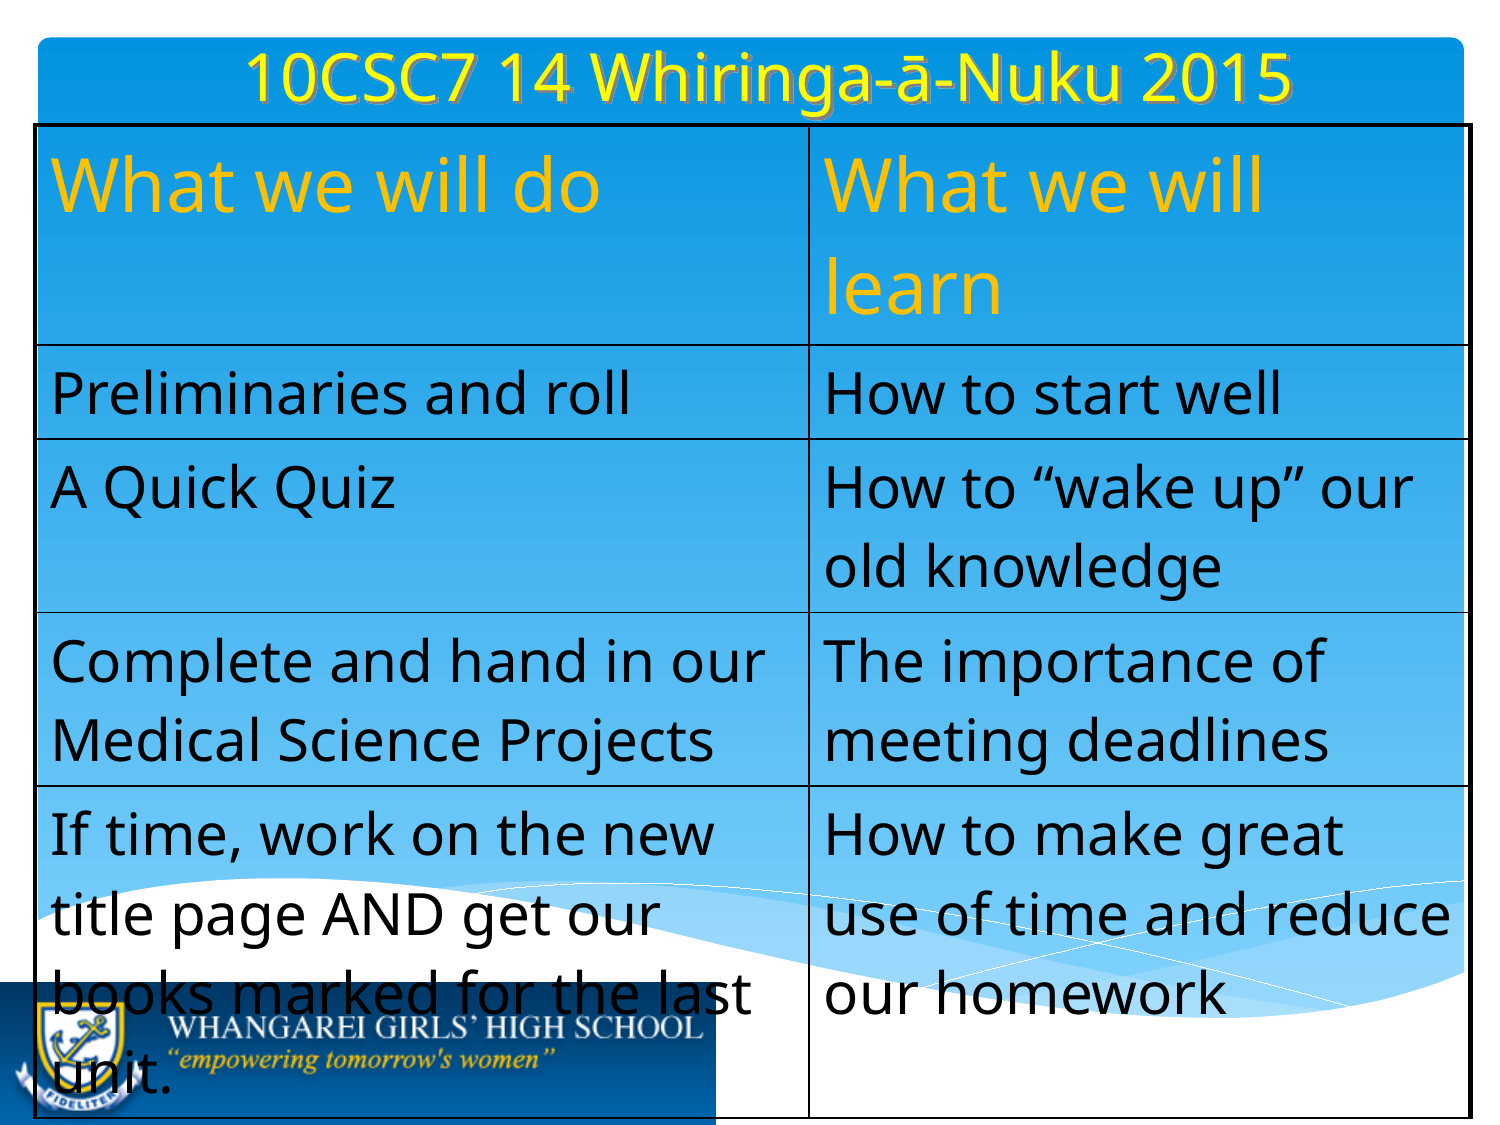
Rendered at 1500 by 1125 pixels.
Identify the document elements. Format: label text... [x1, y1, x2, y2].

table_cell How to make great use of time and reduce our homework [810, 787, 1468, 1117]
picture [0, 982, 716, 1125]
table_cell A Quick Quiz [37, 440, 808, 612]
table_cell Complete and hand in our Medical Science Projects [37, 613, 808, 785]
table_cell If time, work on the new title page AND get our books marked for the last unit. [37, 787, 808, 1117]
table_cell The importance of meeting deadlines [810, 613, 1468, 785]
table_cell Preliminaries and roll [37, 346, 808, 438]
text_box 10CSC7 14 Whiringa-ā-Nuku 2015 [162, 24, 1375, 123]
table_header What we will do [37, 127, 808, 344]
table_header What we will learn [810, 127, 1468, 344]
table_cell How to “wake up” our old knowledge [810, 440, 1468, 612]
table_cell How to start well [810, 346, 1468, 438]
